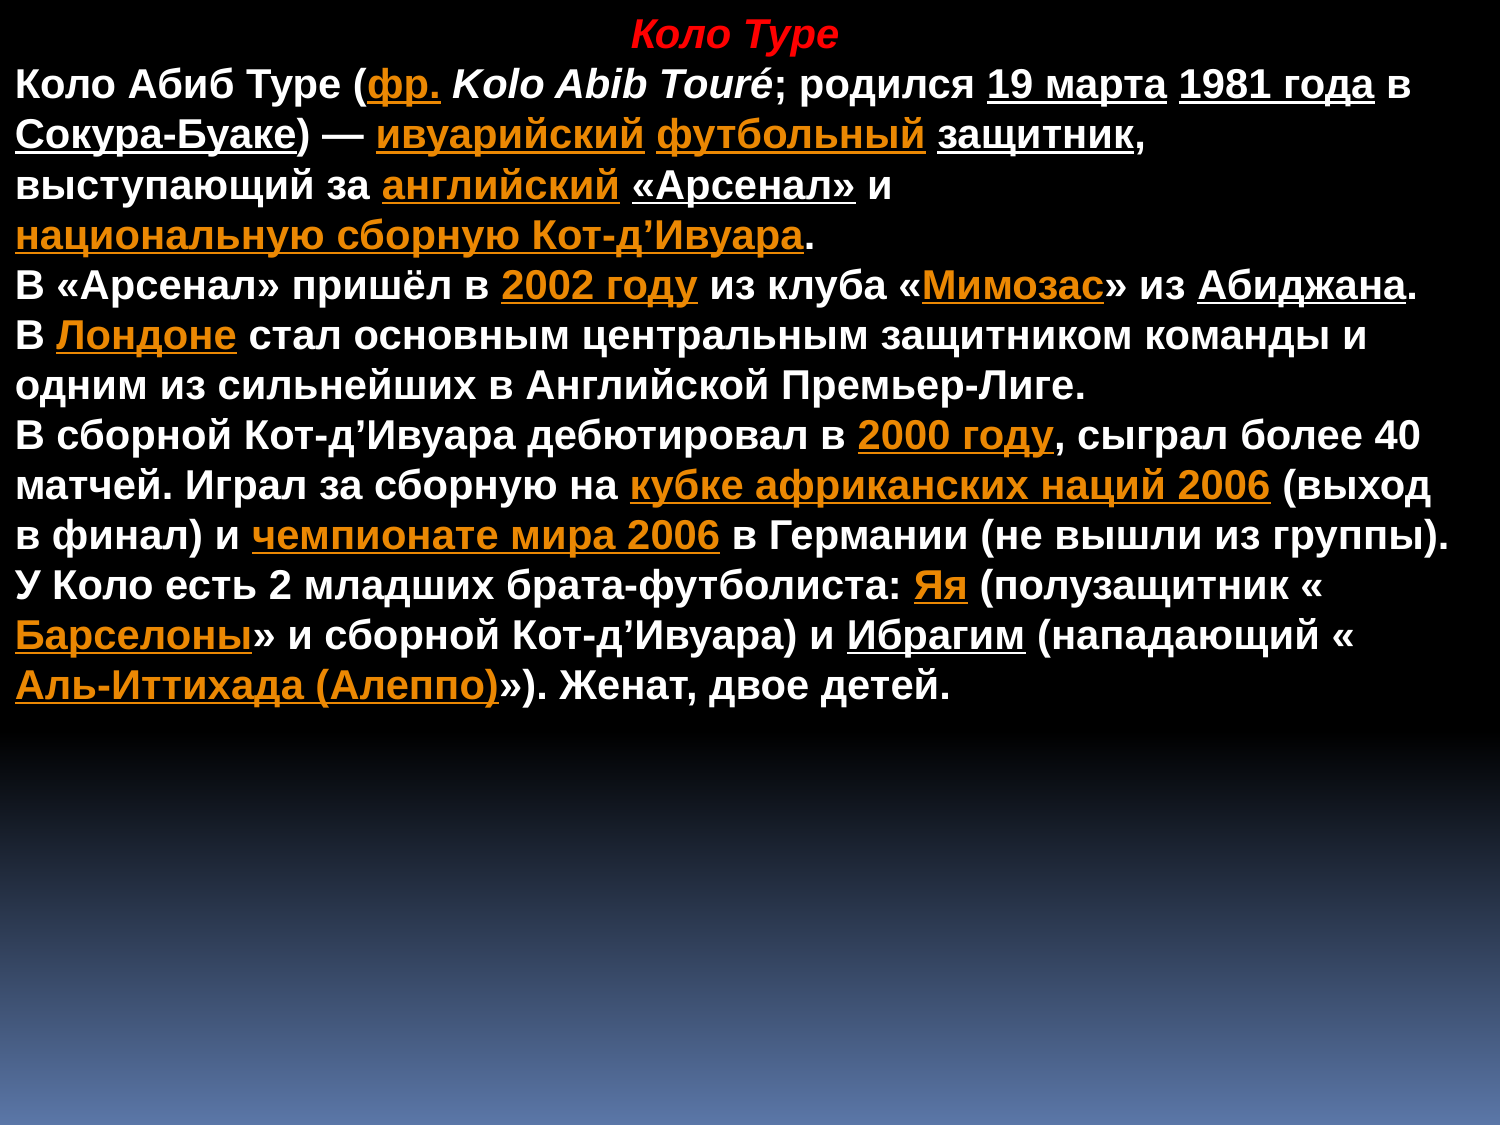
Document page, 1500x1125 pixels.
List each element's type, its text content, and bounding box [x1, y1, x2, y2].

text_box Коло Туре Коло Абиб Туре (фр. Kolo Abib Touré; родился 19 марта 1981 года в Сокура-Буаке) — ивуарийский футбольный защитник, выступающий за английский «Арсенал» и национальную сборную Кот-д’Ивуара. В «Арсенал» пришёл в 2002 году из клуба «Мимозас» из Абиджана. В Лондоне стал основным центральным защитником команды и одним из сильнейших в Английской Премьер-Лиге. В сборной Кот-д’Ивуара дебютировал в 2000 году, сыграл более 40 матчей. Играл за сборную на кубке африканских наций 2006 (выход в финал) и чемпионате мира 2006 в Германии (не вышли из группы). У Коло есть 2 младших брата-футболиста: Яя (полузащитник «Барселоны» и сборной Кот-д’Ивуара) и Ибрагим (нападающий «Аль-Иттихада (Алеппо)»). Женат, двое детей. [0, 0, 1471, 715]
